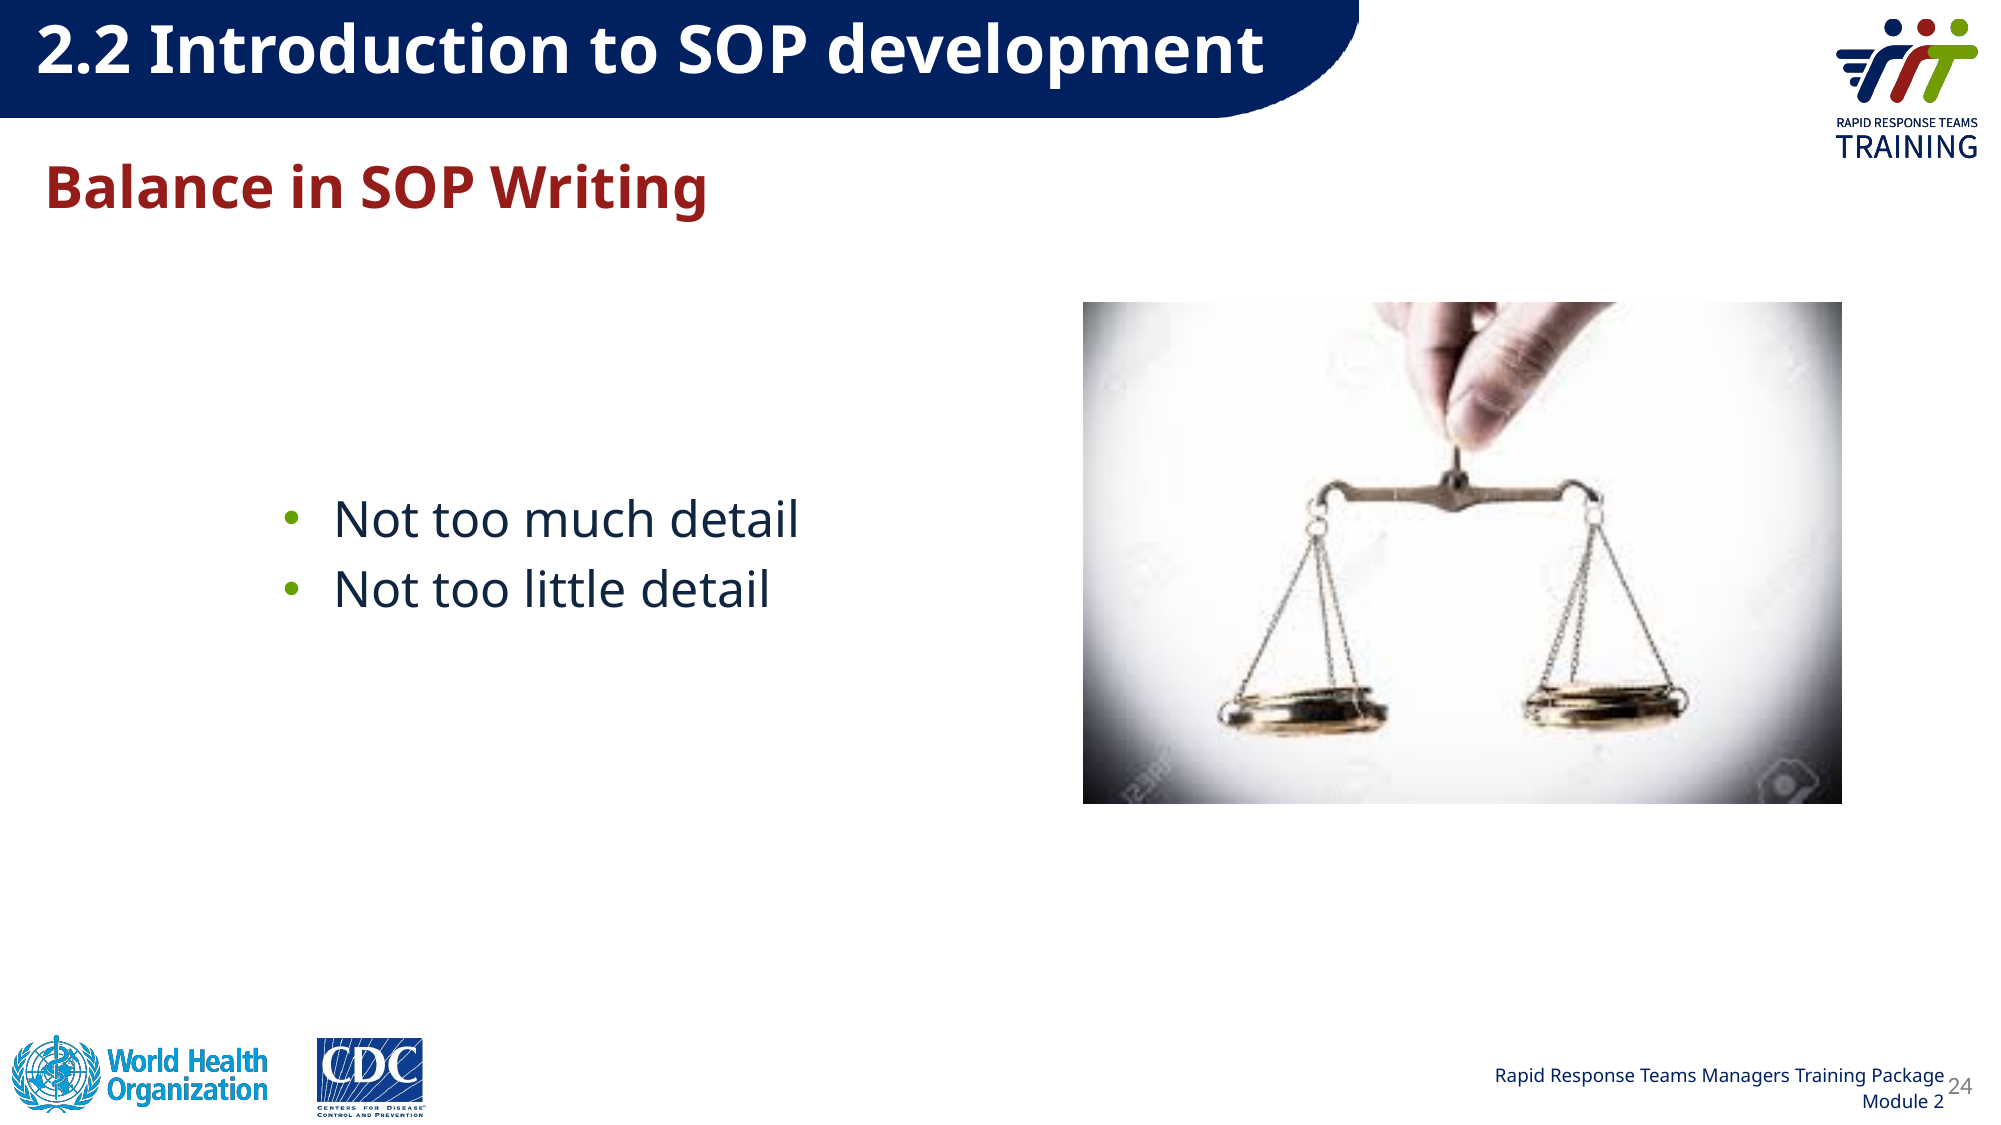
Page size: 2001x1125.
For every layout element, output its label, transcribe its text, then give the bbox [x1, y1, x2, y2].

picture [34, 1054, 43, 1078]
text_box 2.2 Introduction to SOP development​ [28, 0, 1417, 95]
list Not too much detail Not too little detail [219, 479, 1083, 645]
title Balance in SOP Writing [28, 120, 897, 230]
picture [36, 1088, 78, 1105]
picture [30, 1083, 37, 1091]
picture [1083, 302, 1842, 804]
picture [59, 1035, 267, 1113]
picture [12, 1035, 54, 1068]
picture [0, 0, 1359, 118]
picture [71, 1053, 90, 1091]
picture [12, 1083, 48, 1113]
picture [317, 1038, 426, 1117]
picture [46, 1056, 54, 1062]
picture [22, 1062, 26, 1077]
slide_number 24 [1918, 1061, 1988, 1115]
picture [1835, 19, 1978, 167]
picture [40, 1062, 47, 1070]
picture [50, 1108, 62, 1113]
picture [24, 1054, 36, 1087]
